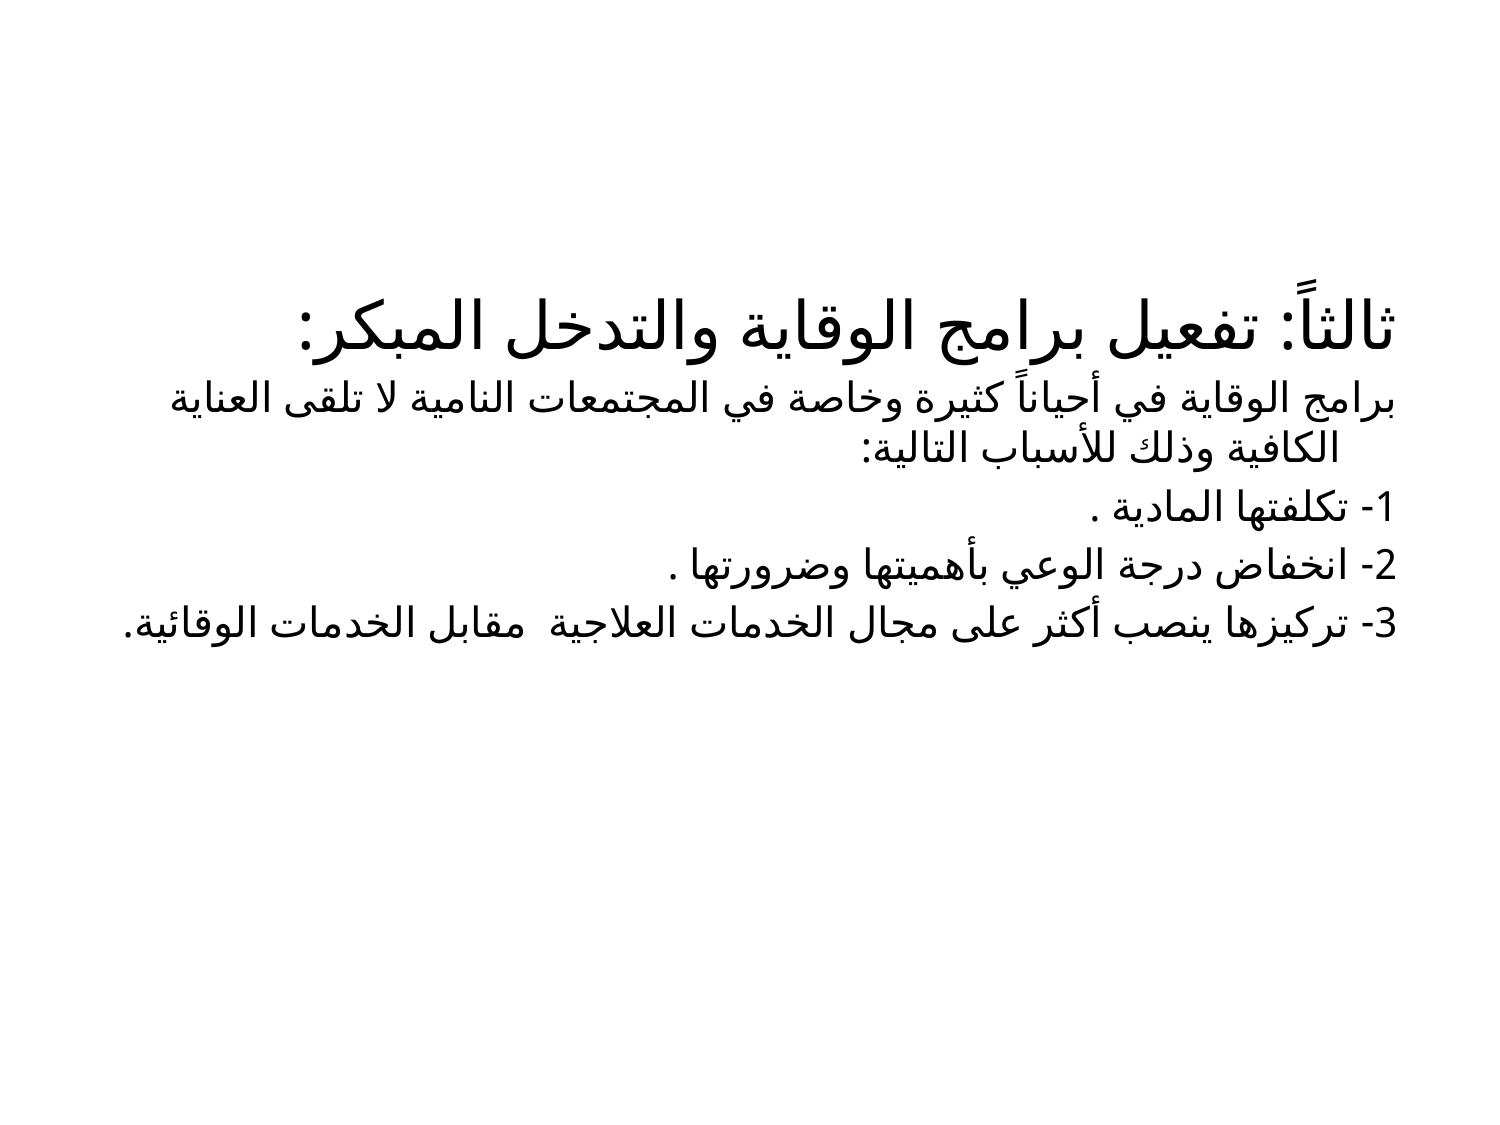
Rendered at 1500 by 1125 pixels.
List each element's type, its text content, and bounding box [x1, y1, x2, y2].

list ثالثاً: تفعيل برامج الوقاية والتدخل المبكر: برامج الوقاية في أحياناً كثيرة وخاصة في المجتمعات النامية لا تلقى العناية الكافية وذلك للأسباب التالية: 1- تكلفتها المادية . 2- انخفاض درجة الوعي بأهميتها وضرورتها . 3- تركيزها ينصب أكثر على مجال الخدمات العلاجية مقابل الخدمات الوقائية. [62, 275, 1413, 1018]
